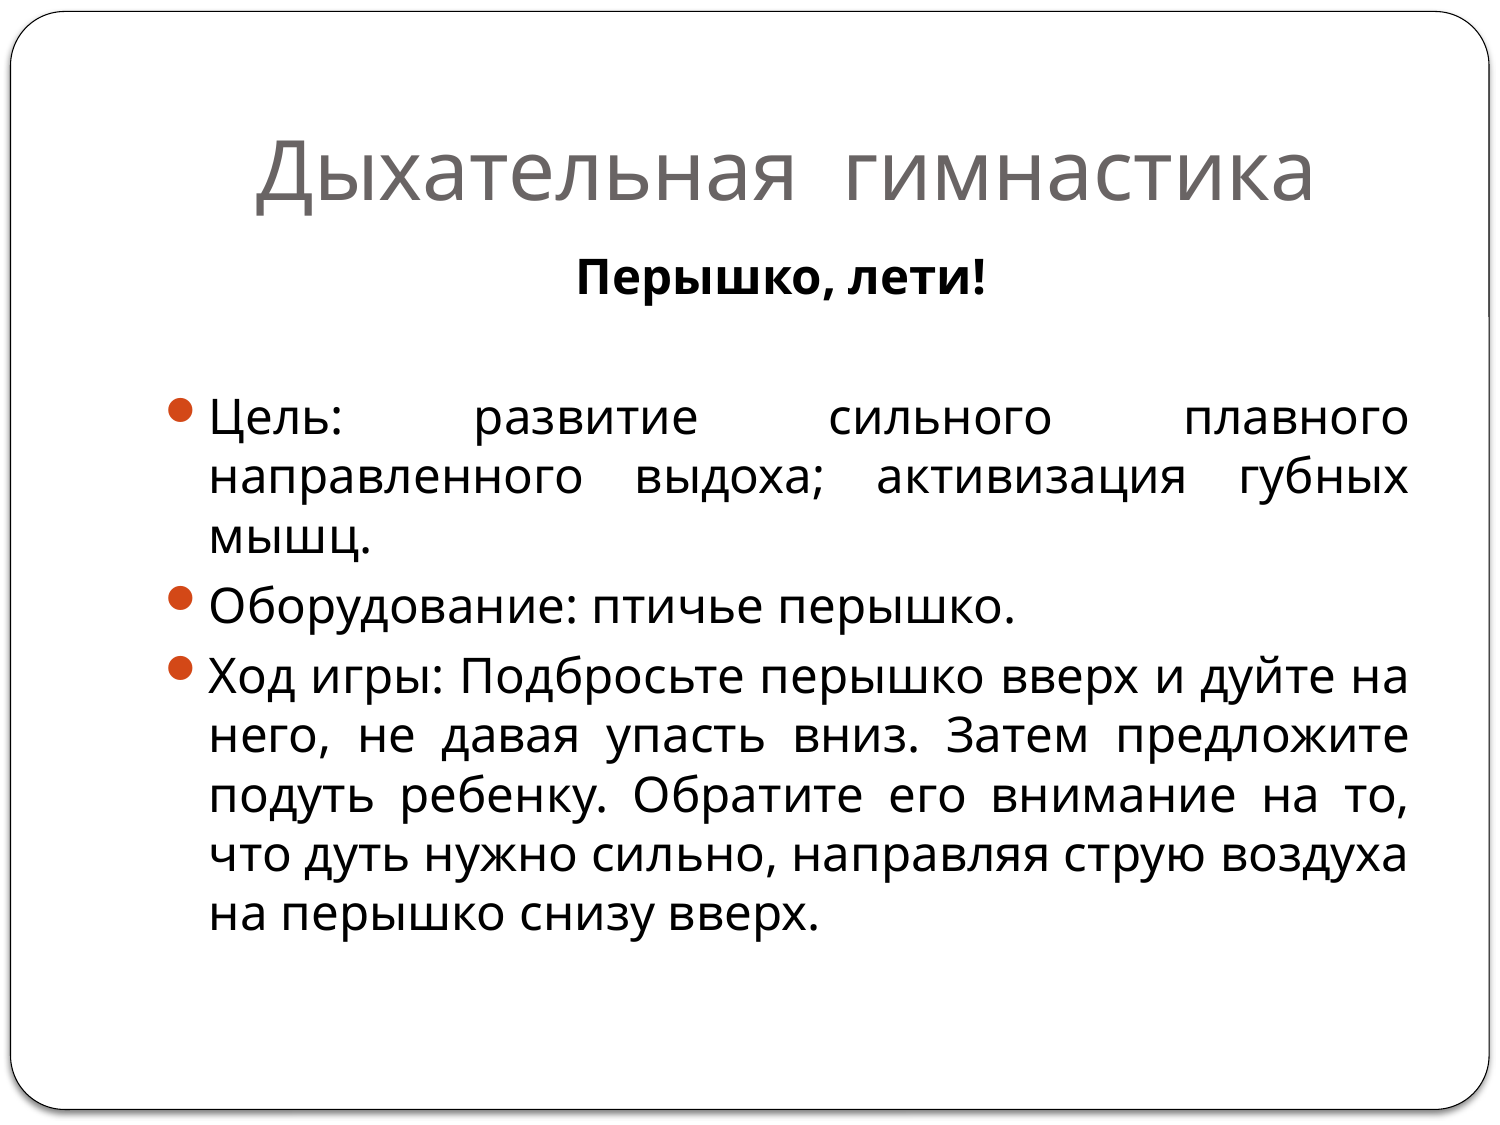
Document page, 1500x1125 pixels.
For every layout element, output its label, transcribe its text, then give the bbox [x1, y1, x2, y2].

list Перышко, лети! Цель: развитие сильного плавного направленного выдоха; активизация губных мышц. Оборудование: птичье перышко. Ход игры: Подбросьте перышко вверх и дуйте на него, не давая упасть вниз. Затем предложите подуть ребенку. Обратите его внимание на то, что дуть нужно сильно, направляя струю воздуха на перышко снизу вверх. [150, 237, 1425, 988]
title Дыхательная гимнастика [150, 45, 1425, 233]
